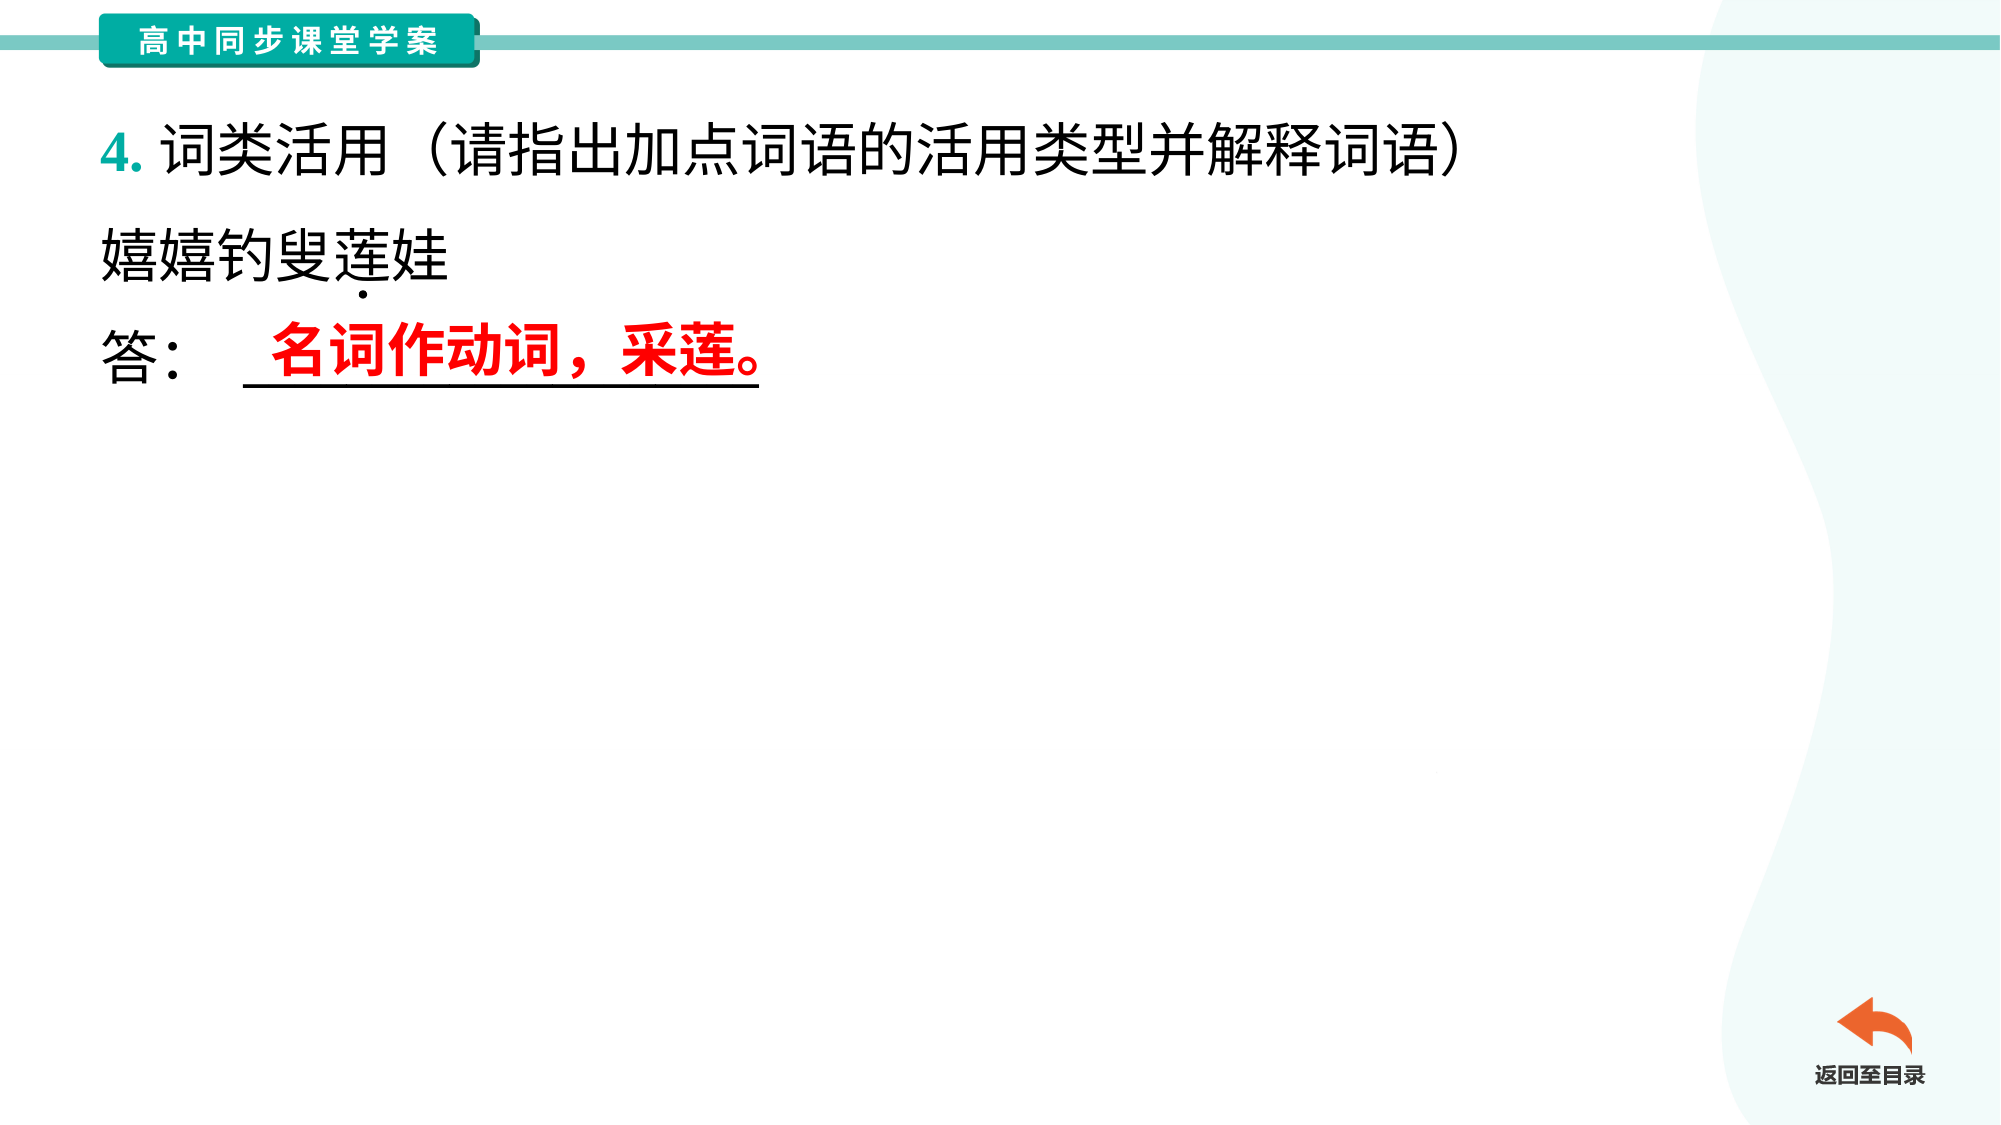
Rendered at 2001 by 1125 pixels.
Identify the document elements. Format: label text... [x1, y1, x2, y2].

text_box 名词作动词，采莲。 [247, 280, 818, 372]
picture [0, 0, 2000, 1125]
text_box 4.词类活用（请指出加点词语的活用类型并解释词语） 嬉嬉钓叟莲娃 答： ____________________ [100, 76, 1899, 380]
text_box [358, 290, 368, 299]
